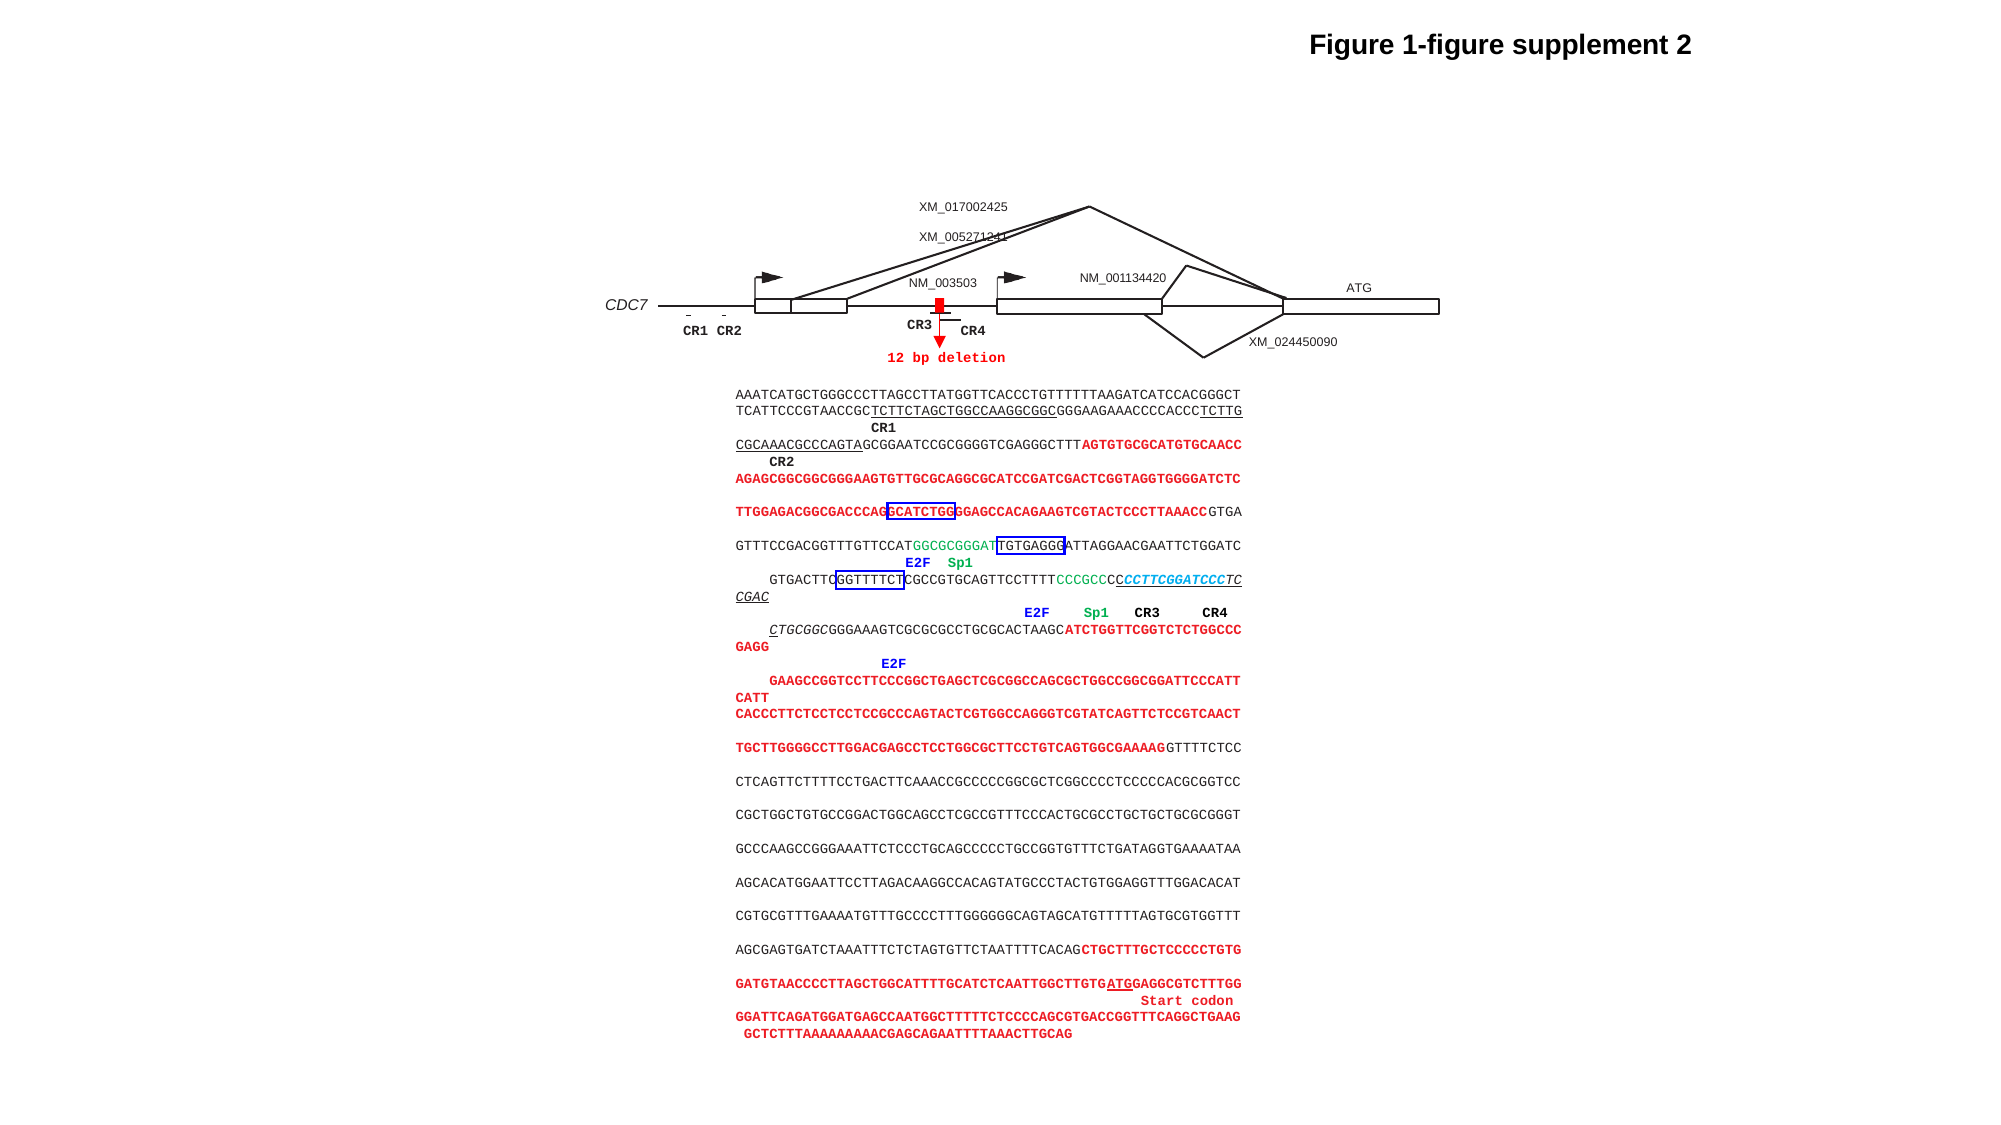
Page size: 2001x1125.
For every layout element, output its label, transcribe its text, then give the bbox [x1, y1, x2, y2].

text_box Figure 1-figure supplement 2 [1294, 18, 1826, 68]
text_box CR3 [905, 313, 934, 333]
text_box NM_003503 [907, 273, 979, 290]
text_box [754, 271, 784, 298]
text_box [792, 298, 848, 314]
text_box 12 bp deletion [885, 347, 1011, 366]
text_box [996, 537, 1065, 554]
text_box [1283, 298, 1439, 315]
text_box ATG [1344, 278, 1373, 295]
text_box CR4 [959, 320, 988, 339]
text_box [997, 298, 1163, 315]
text_box XM_024450090 [1247, 332, 1339, 349]
text_box AAATCATGCTGGGCCCTTAGCCTTATGGTTCACCCTGTTTTTTAAGATCATCCACGGGCT TCATTCCCGTAACCGCTCTTCTAGCTGGCCAAGGCGGCGGGAAGAAACCCCACCCTCTTG CR1 CGCAAACGCCCAGTAGCGGAATCCGCGGGGTCGAGGGCTTTAGTGTGCGCATGTGCAACC CR2 AGAGCGGCGGCGGGAAGTGTTGCGCAGGCGCATCCGATCGACTCGGTAGGTGGGGATCTC TTGGAGACGGCGACCCAGGCATCTGGGGAGCCACAGAAGTCGTACTCCCTTAAACCGTGA GTTTCCGACGGTTTGTTCCATGGCGCGGGATTGTGAGGGATTAGGAACGAATTCTGGATC E2F Sp1 GTGACTTCGGTTTTCTCGCCGTGCAGTTCCTTTTCCCGCCCCCCTTCGGATCCCTCCGAC E2F Sp1 CR3 CR4 CTGCGGCGGGAAAGTCGCGCGCCTGCGCACTAAGCATCTGGTTCGGTCTCTGGCCCGAGG E2F GAAGCCGGTCCTTCCCGGCTGAGCTCGCGGCCAGCGCTGGCCGGCGGATTCCCATTCATT CACCCTTCTCCTCCTCCGCCCAGTACTCGTGGCCAGGGTCGTATCAGTTCTCCGTCAACT TGCTTGGGGCCTTGGACGAGCCTCCTGGCGCTTCCTGTCAGTGGCGAAAAGGTTTTCTCC CTCAGTTCTTTTCCTGACTTCAAACCGCCCCCGGCGCTCGGCCCCTCCCCCACGCGGTCC CGCTGGCTGTGCCGGACTGGCAGCCTCGCCGTTTCCCACTGCGCCTGCTGCTGCGCGGGT GCCCAAGCCGGGAAATTCTCCCTGCAGCCCCCTGCCGGTGTTTCTGATAGGTGAAAATAA AGCACATGGAATTCCTTAGACAAGGCCACAGTATGCCCTACTGTGGAGGTTTGGACACAT CGTGCGTTTGAAAATGTTTGCCCCTTTGGGGGGCAGTAGCATGTTTTTAGTGCGTGGTTT AGCGAGTGATCTAAATTTCTCTAGTGTTCTAATTTTCACAGCTGCTTTGCTCCCCCTGTG GATGTAACCCCTTAGCTGGCATTTTGCATCTCAATTGGCTTGTGATGGAGGCGTCTTTGG Start codon GGATTCAGATGGATGAGCCAATGGCTTTTTCTCCCCAGCGTGACCGGTTTCAGGCTGAAG GCTCTTTAAAAAAAAACGAGCAGAATTTTAAACTTGCAG [733, 383, 1244, 1042]
text_box [935, 298, 945, 313]
text_box [836, 570, 905, 589]
text_box CDC7 [603, 293, 649, 314]
text_box [755, 298, 793, 314]
text_box CR1 CR2 [681, 320, 745, 339]
text_box NM_001134420 [1078, 267, 1170, 285]
text_box [684, 280, 741, 318]
text_box [996, 271, 1027, 298]
text_box [887, 502, 956, 520]
text_box XM_017002425 XM_005271241 [917, 197, 1009, 244]
